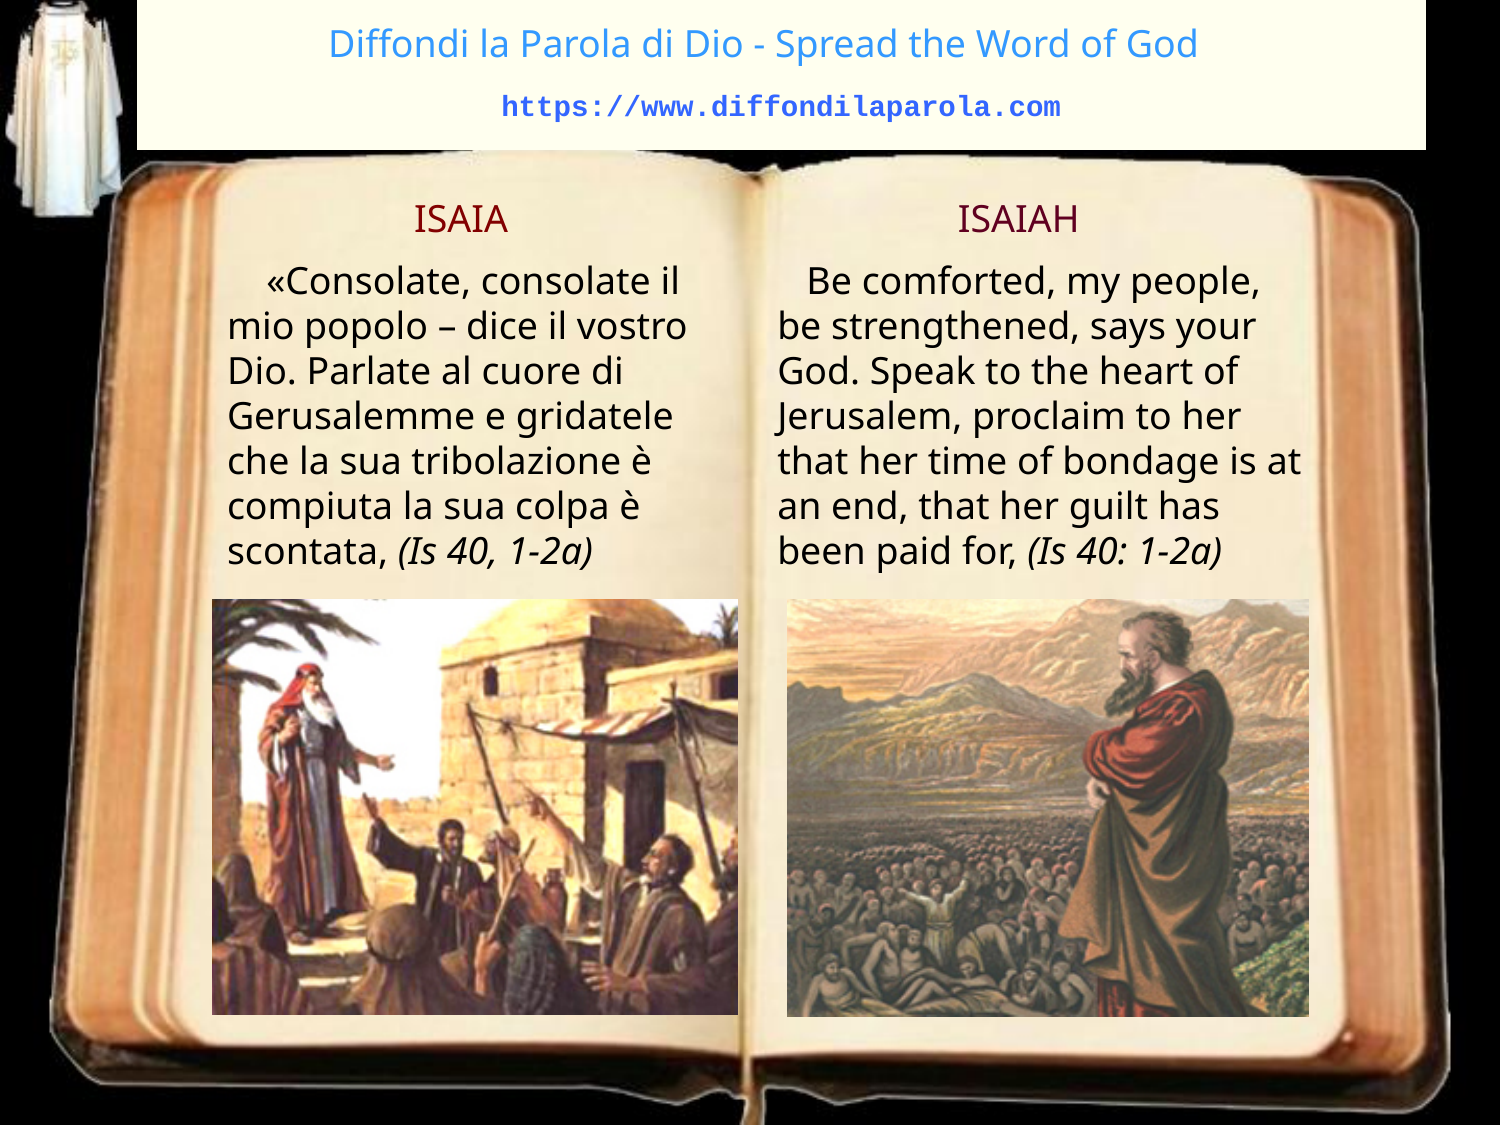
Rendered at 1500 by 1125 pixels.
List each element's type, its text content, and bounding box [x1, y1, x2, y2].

text_box Diffondi la Parola di Dio - Spread the Word of God https://www.diffondilaparola.com [137, 0, 1425, 150]
text_box ISAIA [174, 187, 738, 248]
text_box «Consolate, consolate il mio popolo – dice il vostro Dio. Parlate al cuore di Gerusalemme e gridatele che la sua tribolazione è compiuta la sua colpa è scontata, (Is 40, 1-2a) [212, 249, 750, 580]
text_box Be comforted, my people, be strengthened, says your God. Speak to the heart of Jerusalem, proclaim to her that her time of bondage is at an end, that her guilt has been paid for, (Is 40: 1-2a) [762, 249, 1325, 580]
text_box ISAIAH [762, 187, 1275, 248]
picture [0, 0, 1500, 1125]
